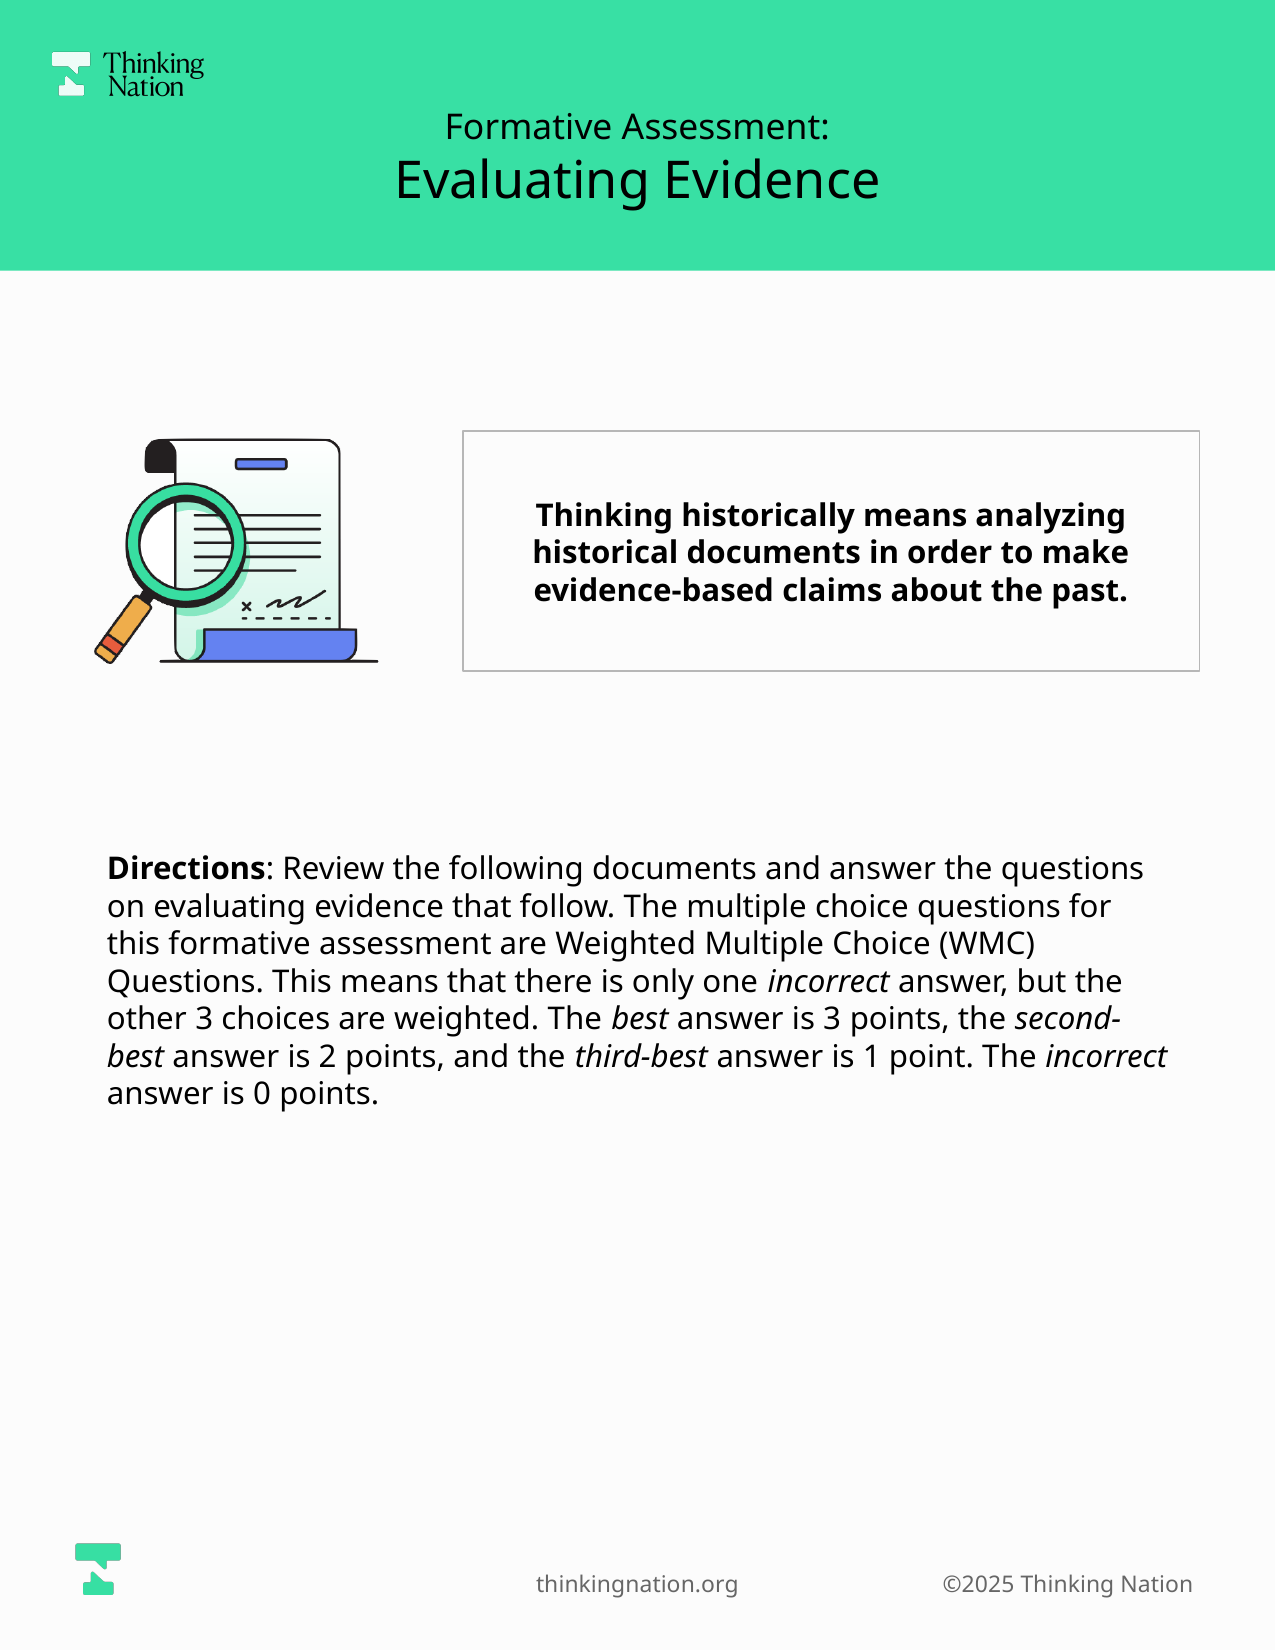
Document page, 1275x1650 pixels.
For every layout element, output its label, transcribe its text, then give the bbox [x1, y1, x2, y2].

text_box Thinking historically means analyzing historical documents in order to make evidence-based claims about the past. [462, 431, 1200, 672]
picture [62, 1533, 134, 1605]
text_box Formative Assessment: Evaluating Evidence [0, 0, 1275, 271]
picture [35, 37, 210, 110]
picture [75, 390, 397, 712]
text_box ©2025 Thinking Nation [907, 1553, 1210, 1605]
text_box thinkingnation.org [486, 1553, 789, 1605]
text_box Directions: Review the following documents and answer the questions on evaluating evidence that follow. The multiple choice questions for this formative assessment are Weighted Multiple Choice (WMC) Questions. This means that there is only one incorrect answer, but the other 3 choices are weighted. The best answer is 3 points, the second-best answer is 2 points, and the third-best answer is 1 point. The incorrect answer is 0 points. [87, 831, 1187, 1128]
